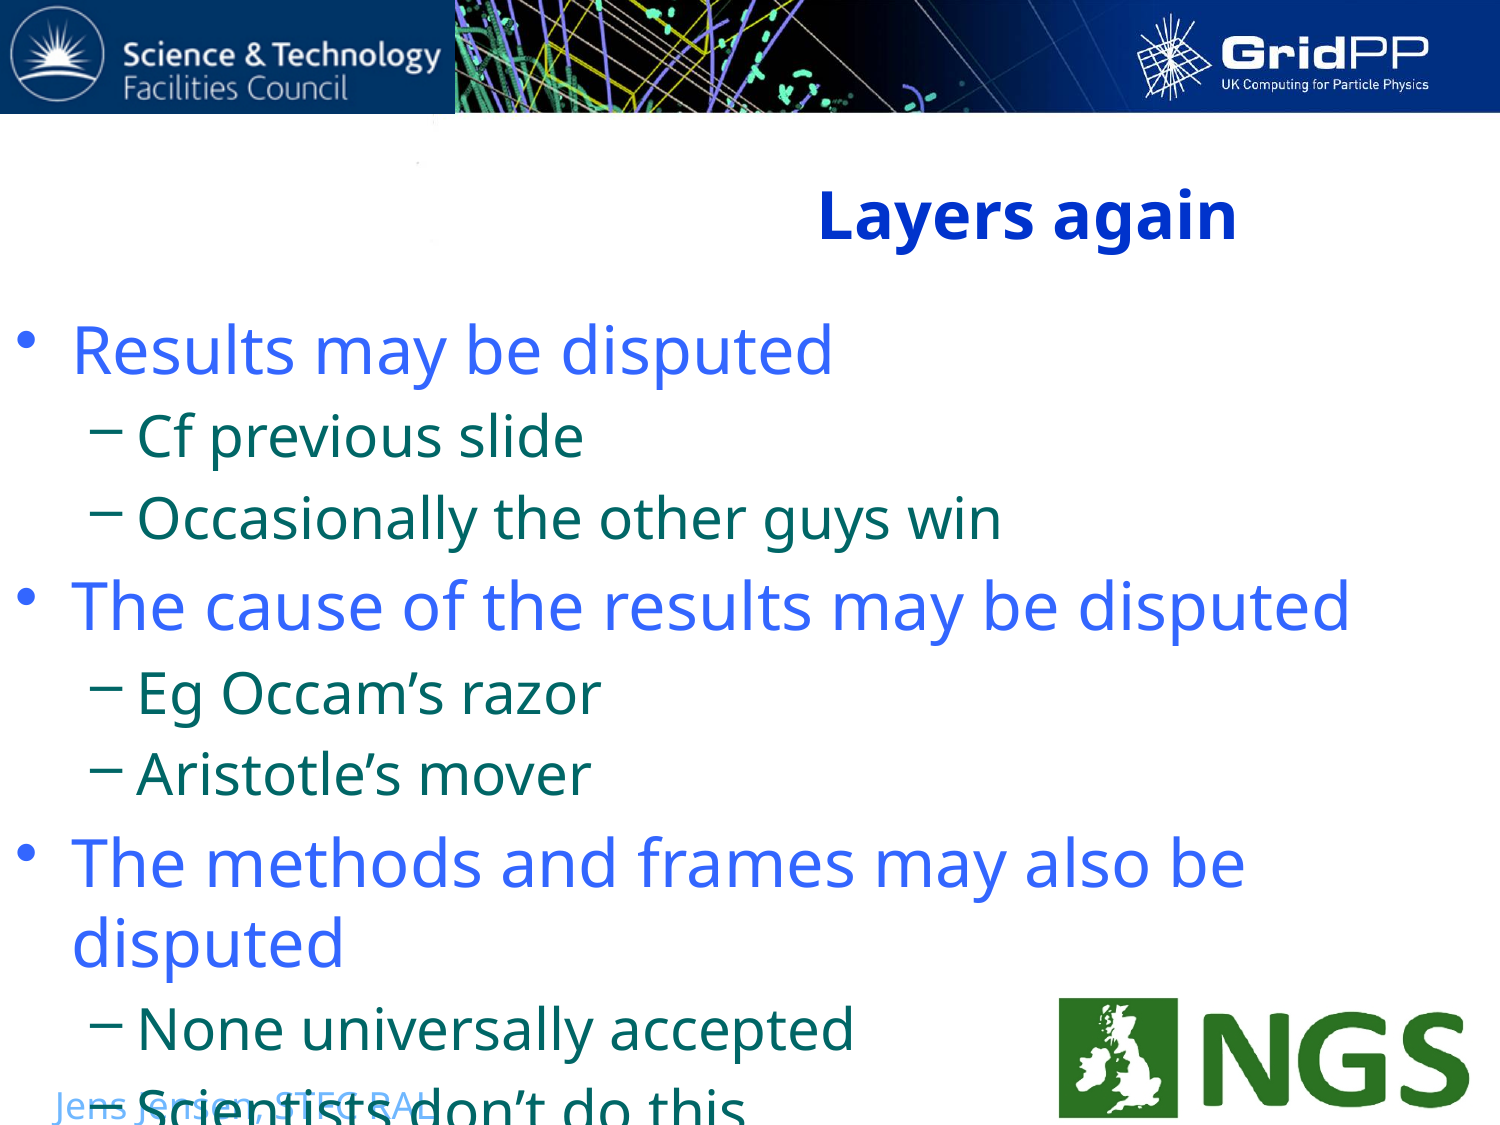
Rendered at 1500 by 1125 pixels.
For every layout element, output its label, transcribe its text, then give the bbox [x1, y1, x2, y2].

title Layers again [584, 125, 1473, 299]
list Results may be disputed Cf previous slide Occasionally the other guys win The cause of the results may be disputed Eg Occam’s razor Aristotle’s mover The methods and frames may also be disputed None universally accepted Scientists don’t do this [0, 299, 1500, 1021]
picture [0, 1021, 1500, 1125]
picture [0, 0, 1500, 299]
